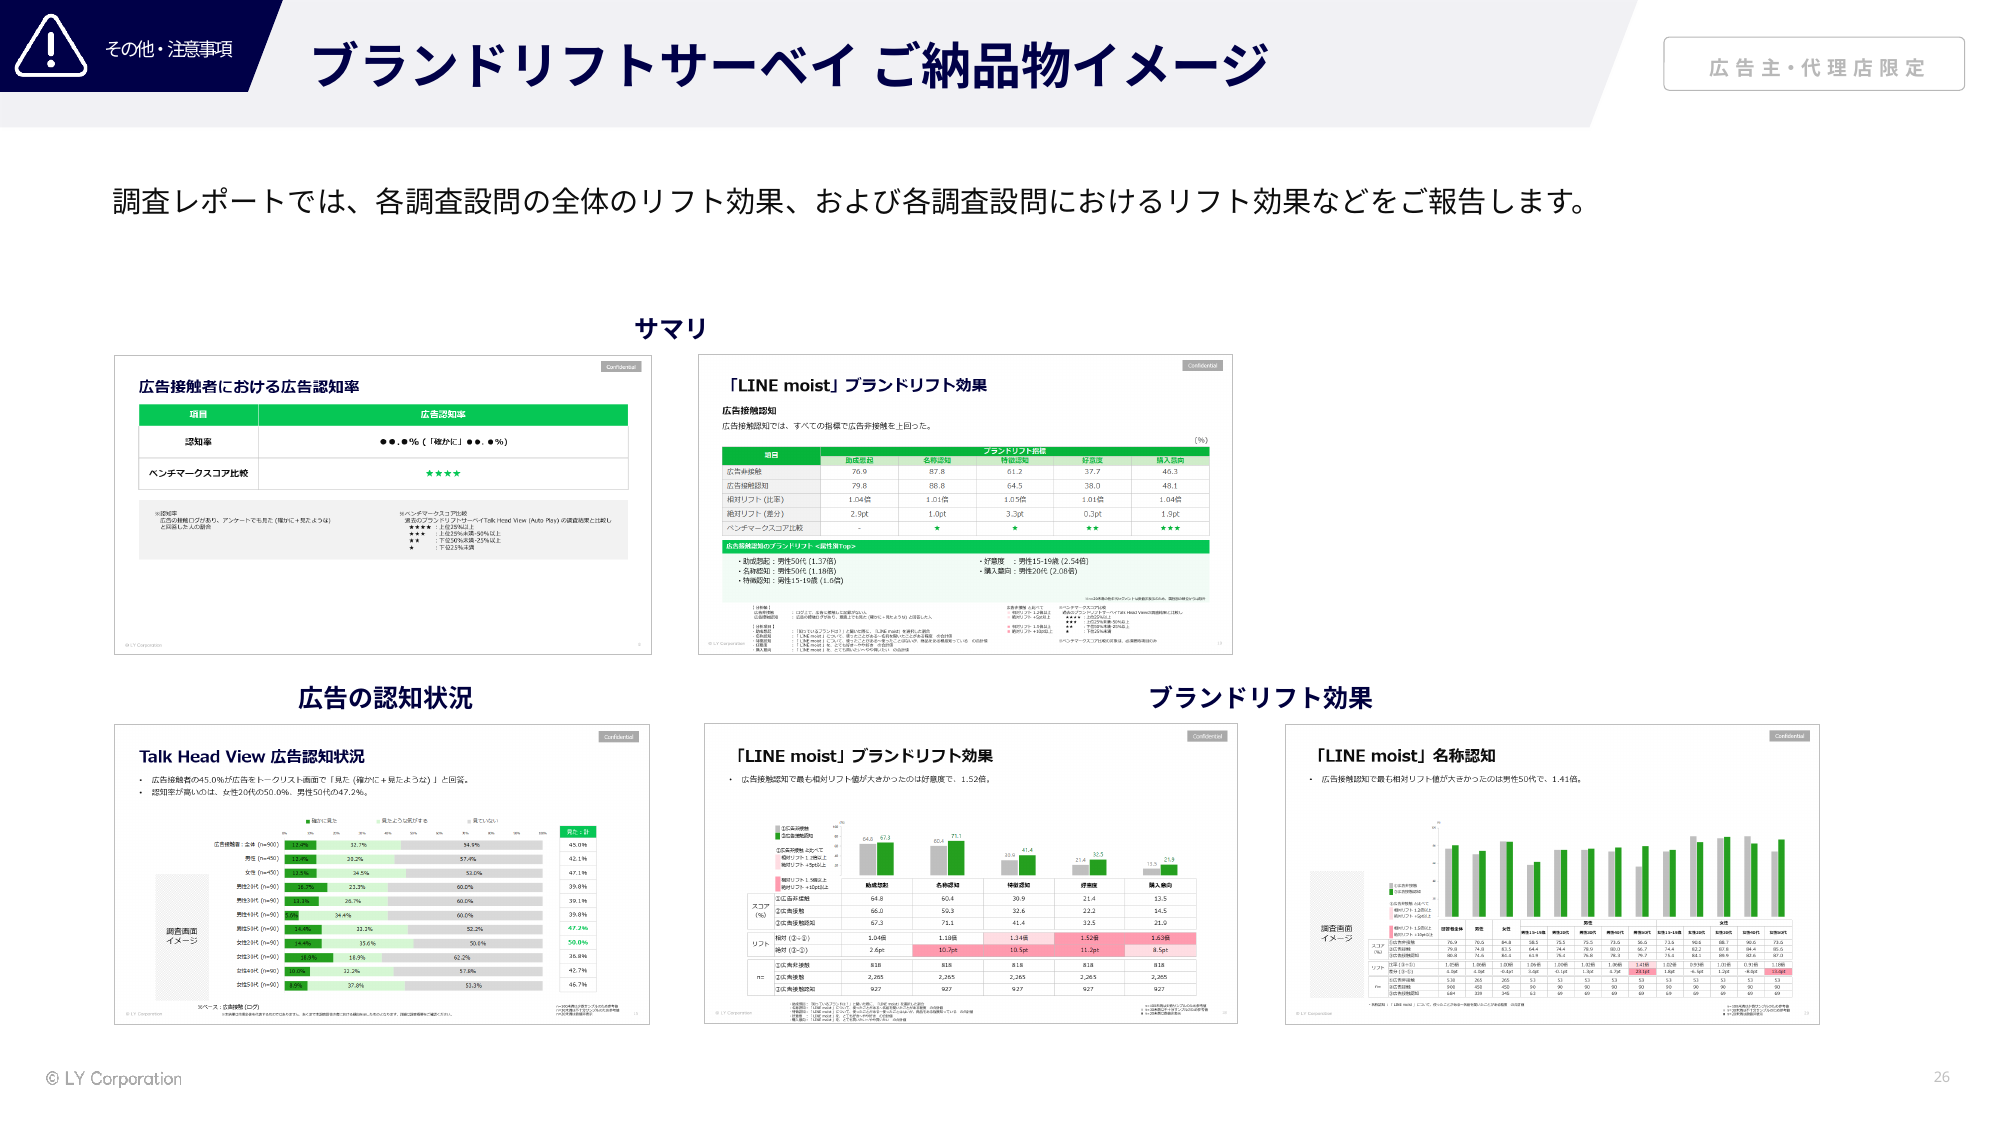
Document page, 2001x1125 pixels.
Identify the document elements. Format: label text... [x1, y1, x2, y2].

text_box 調査レポートでは、各調査設問の全体のリフト効果、および各調査設問におけるリフト効果などをご報告します。 [97, 175, 1928, 226]
text_box 広告の認知状況 [266, 675, 506, 721]
text_box その他・注意事項 [97, 13, 240, 81]
list ブランドリフトサーベイ ご納品物イメージ [309, 41, 1645, 97]
picture [8, 4, 92, 88]
picture [46, 1071, 181, 1088]
picture [698, 354, 1234, 656]
picture [703, 723, 1239, 1025]
picture [1285, 723, 1821, 1025]
text_box ブランドリフト効果 [1106, 675, 1416, 721]
picture [114, 723, 651, 1025]
text_box サマリ [436, 305, 908, 351]
picture [114, 354, 652, 656]
